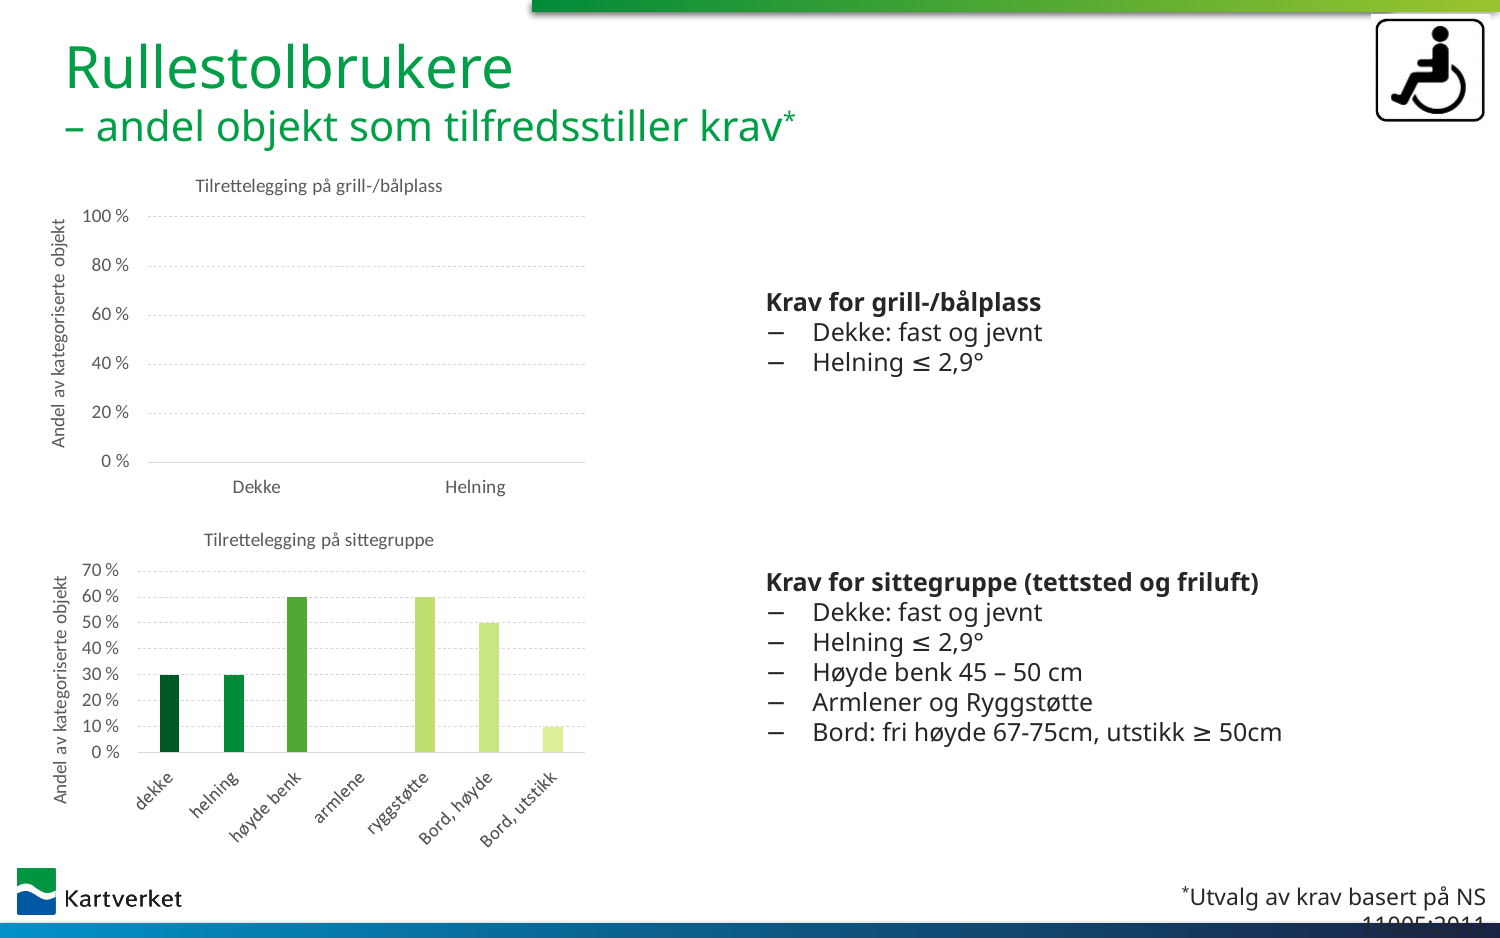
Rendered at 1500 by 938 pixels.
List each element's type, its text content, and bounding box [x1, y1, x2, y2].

picture [41, 520, 596, 859]
text_box Rullestolbrukere – andel objekt som tilfredsstiller krav* [49, 14, 1431, 158]
text_box Krav for sittegruppe (tettsted og friluft) Dekke: fast og jevnt Helning ≤ 2,9° Høyde benk 45 – 50 cm Armlener og Ryggstøtte Bord: fri høyde 67-75cm, utstikk ≥ 50cm [750, 559, 1500, 754]
picture [41, 166, 596, 505]
text_box Krav for grill-/bålplass Dekke: fast og jevnt Helning ≤ 2,9° [750, 279, 1452, 384]
text_box *Utvalg av krav basert på NS 11005:2011 [1068, 873, 1500, 938]
picture [1371, 13, 1491, 127]
